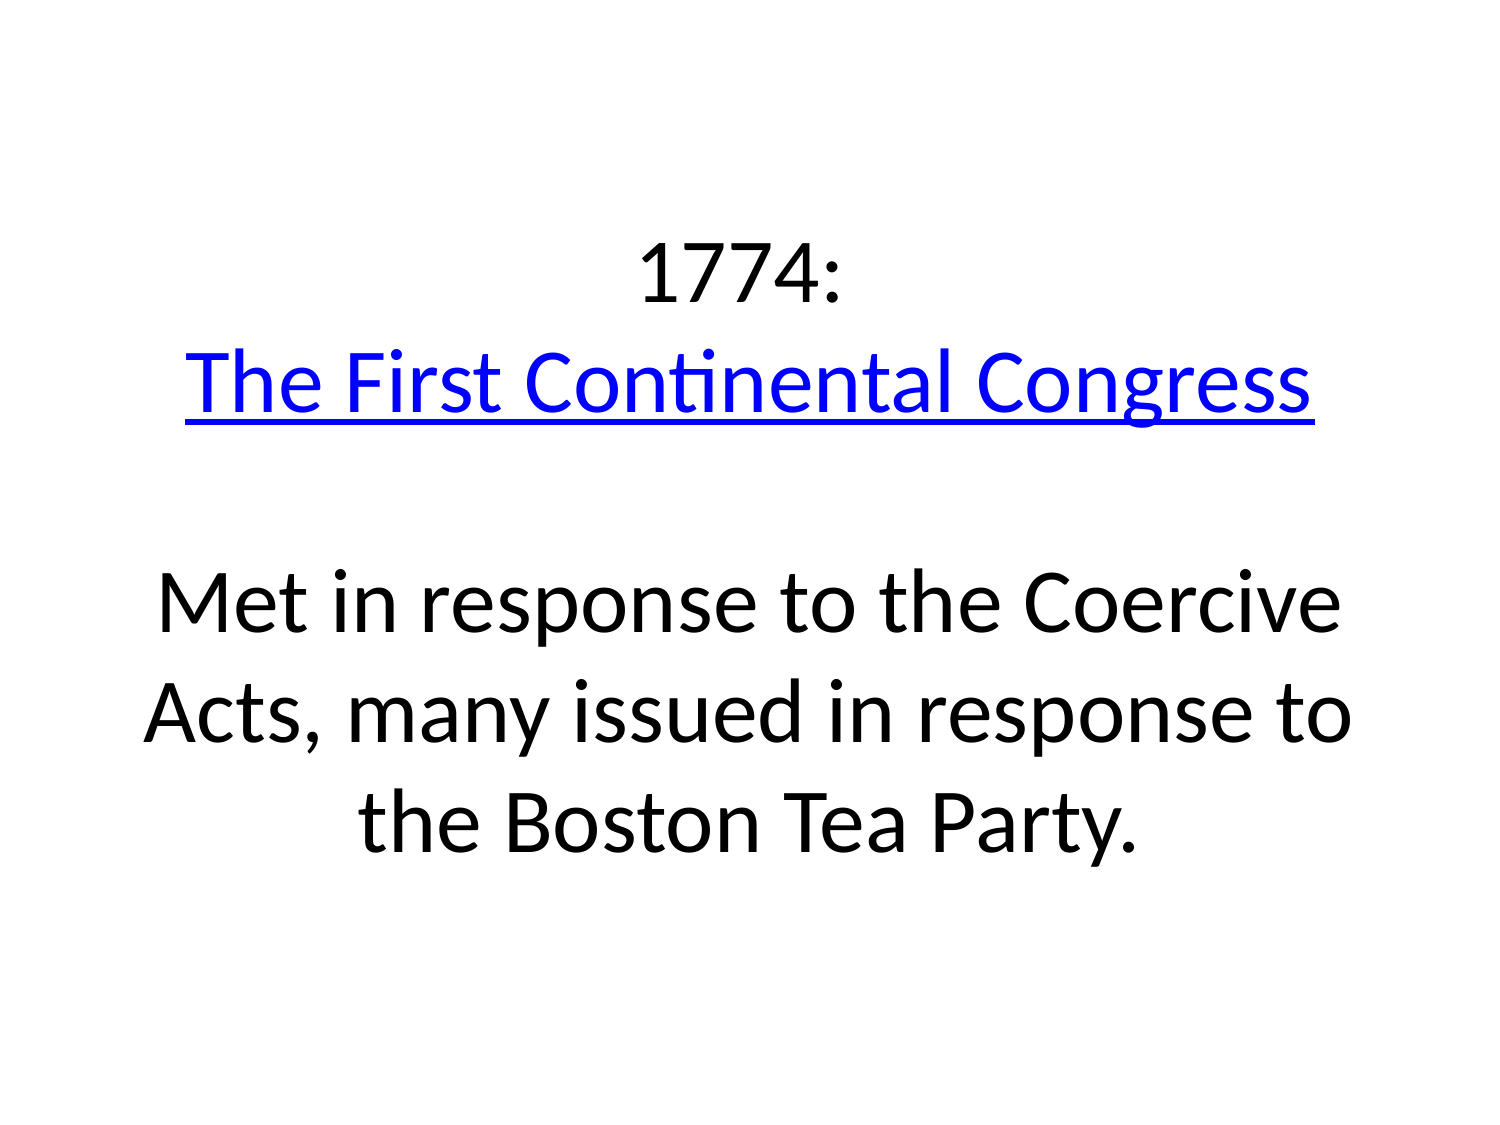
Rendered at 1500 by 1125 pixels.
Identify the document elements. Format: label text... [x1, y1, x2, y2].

title 1774: The First Continental Congress Met in response to the Coercive Acts, many issued in response to the Boston Tea Party. [74, 44, 1426, 1038]
